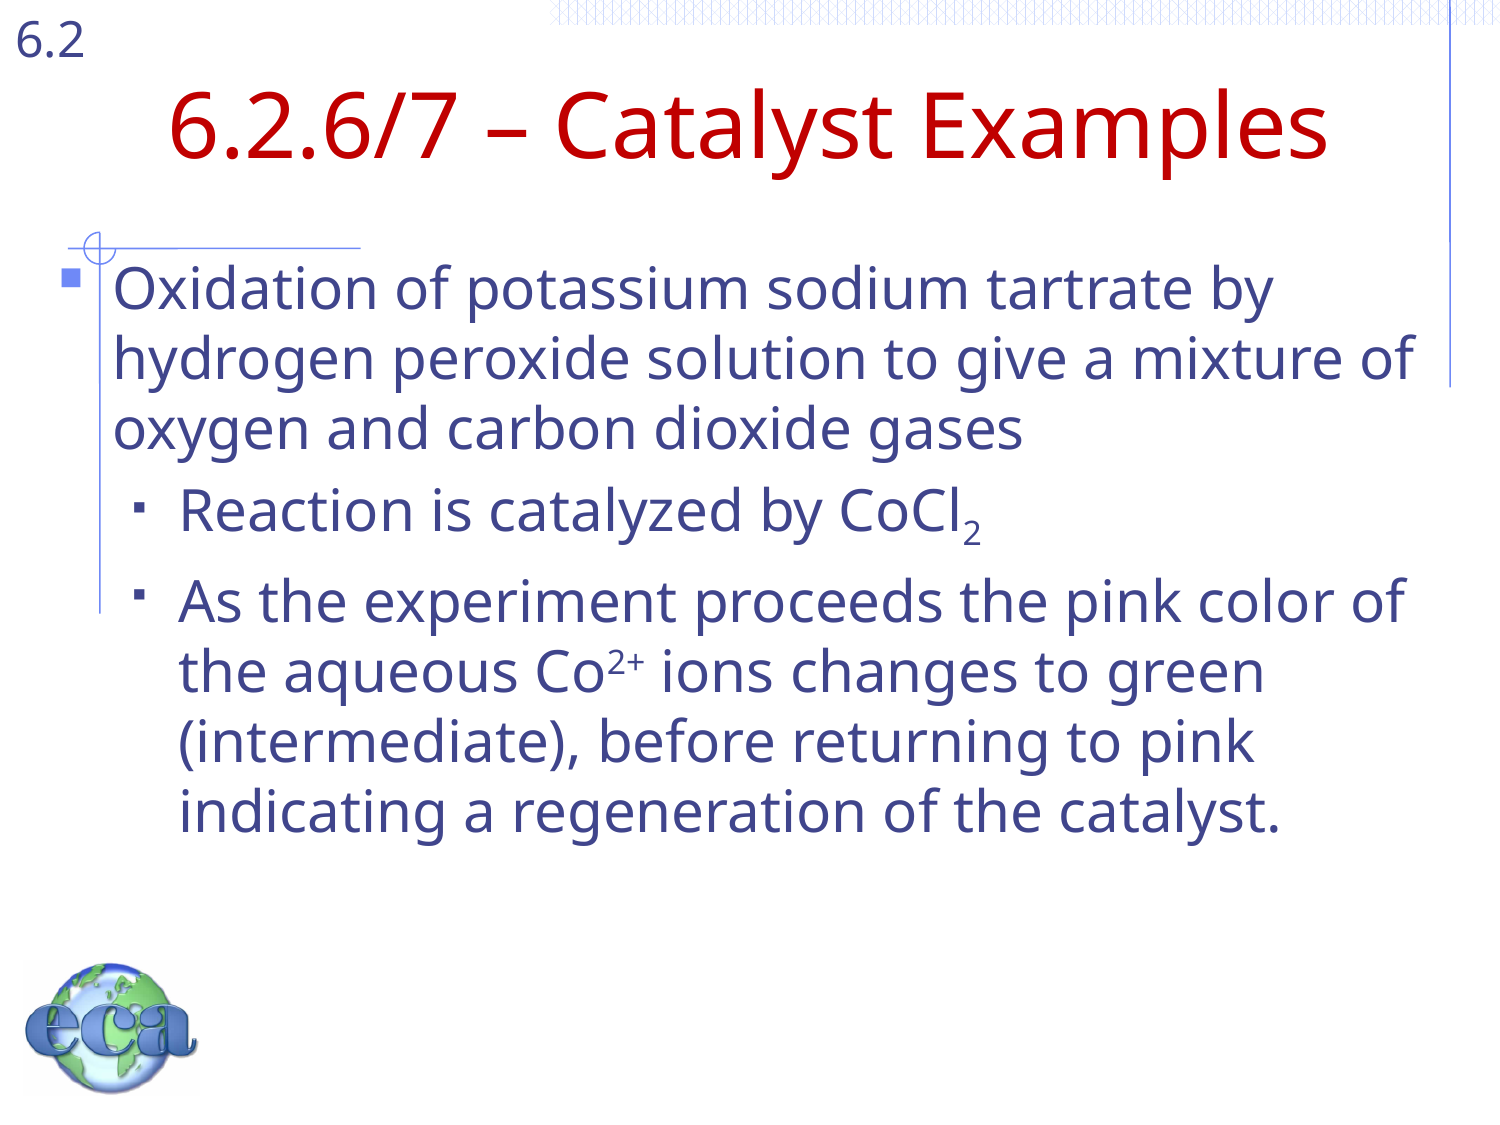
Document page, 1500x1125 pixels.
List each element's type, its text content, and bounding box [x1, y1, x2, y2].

picture [23, 960, 200, 1096]
list Oxidation of potassium sodium tartrate by hydrogen peroxide solution to give a mixture of oxygen and carbon dioxide gases Reaction is catalyzed by CoCl2 As the experiment proceeds the pink color of the aqueous Co2+ ions changes to green (intermediate), before returning to pink indicating a regeneration of the catalyst. [41, 243, 1471, 965]
title 6.2.6/7 – Catalyst Examples [17, 49, 1483, 185]
